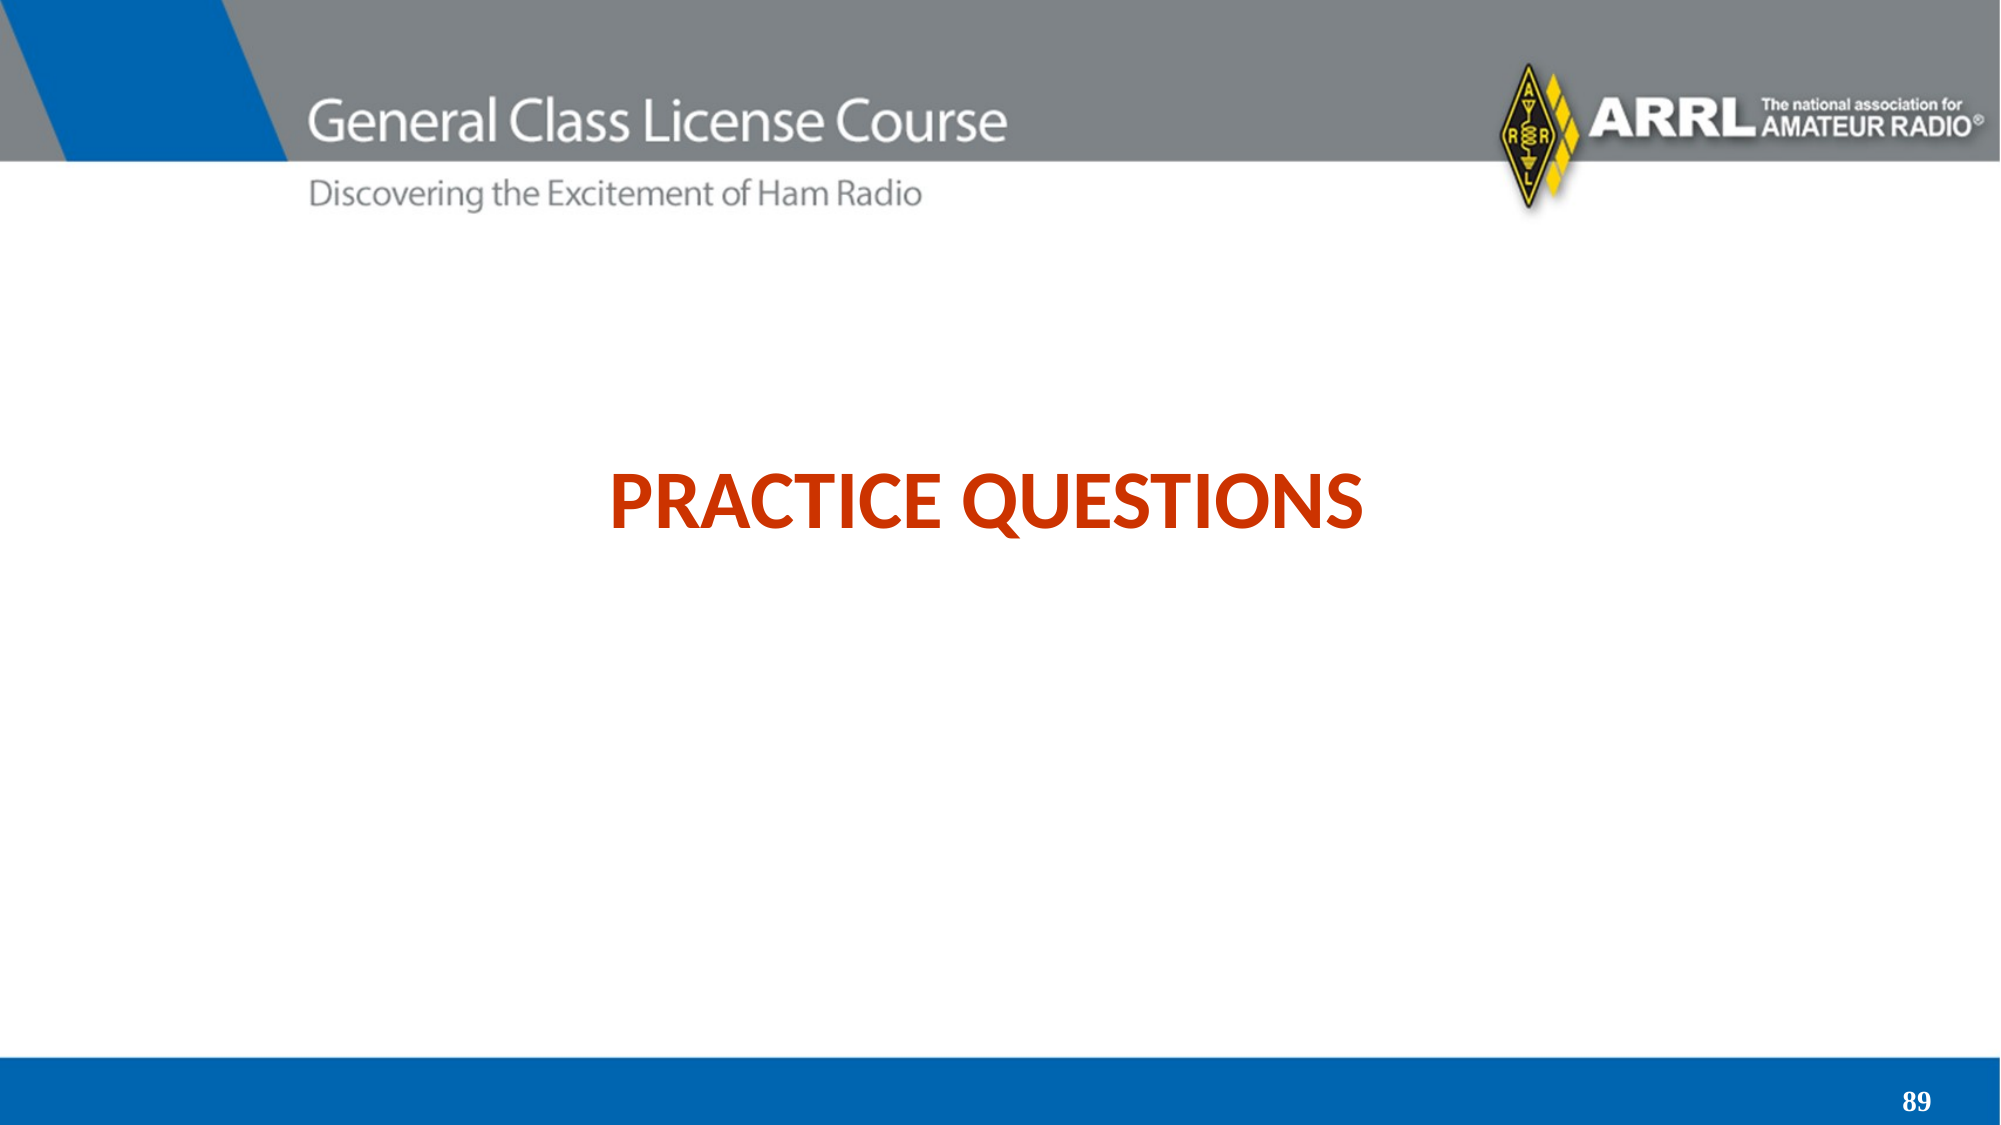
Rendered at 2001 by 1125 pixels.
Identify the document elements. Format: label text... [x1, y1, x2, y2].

title PRACTICE QUESTIONS [87, 437, 1888, 625]
picture [0, 0, 2001, 1125]
